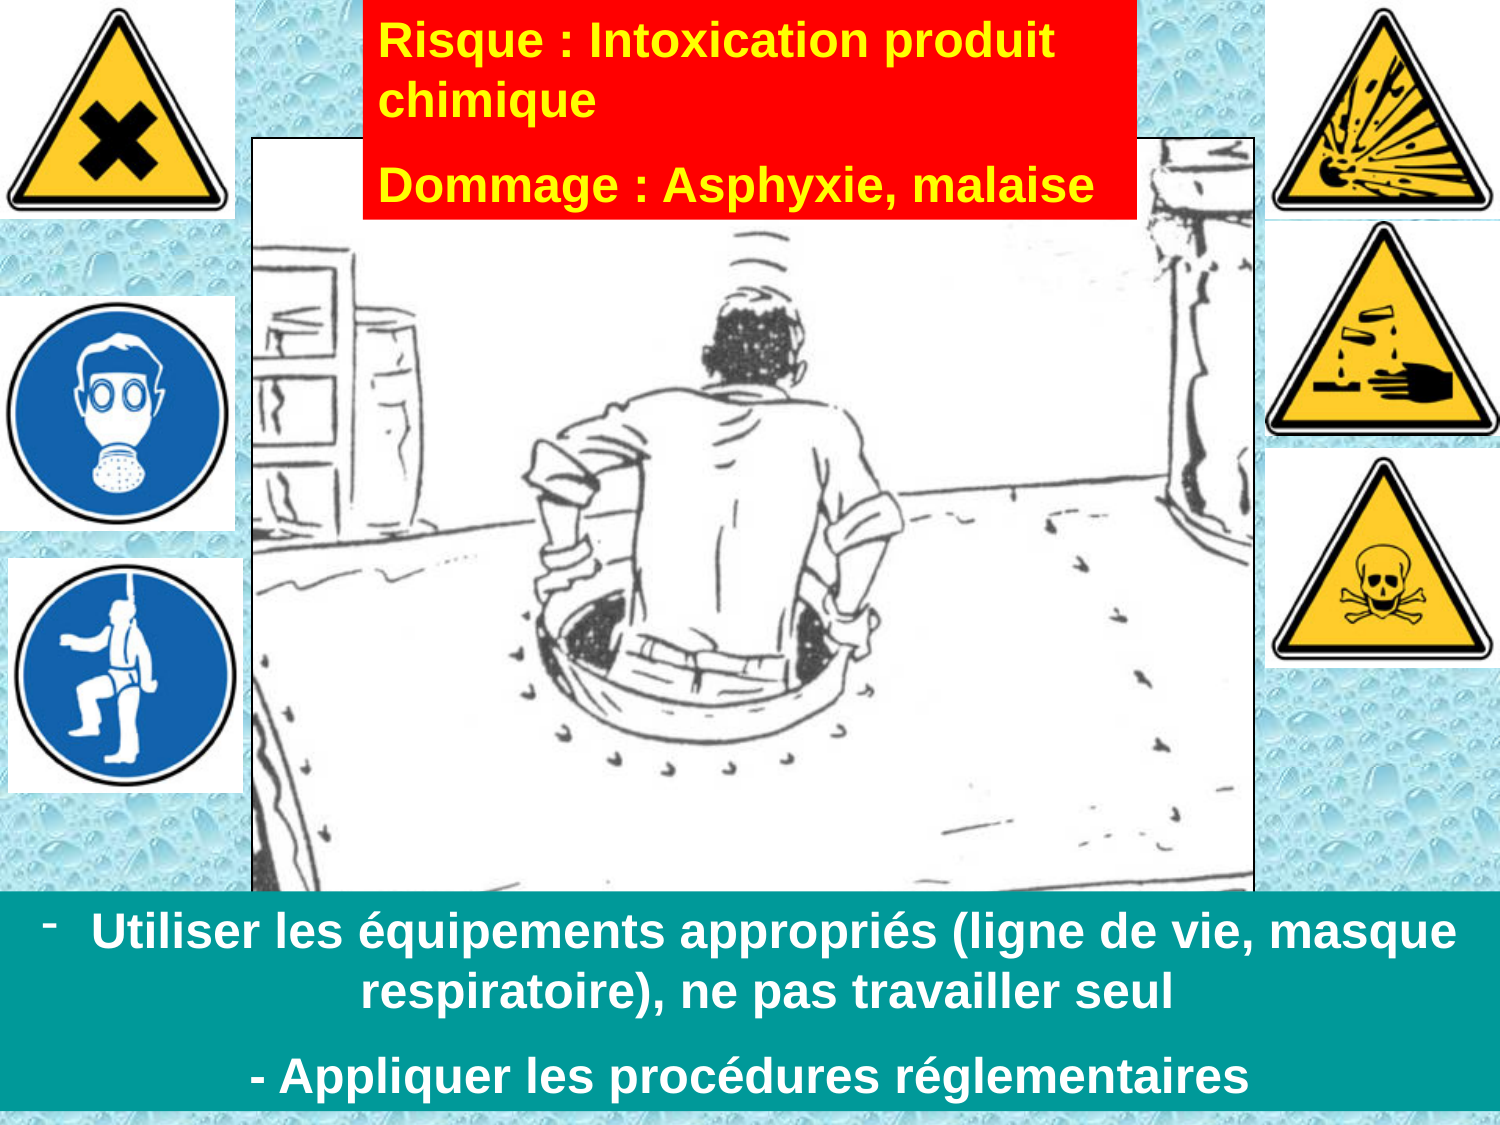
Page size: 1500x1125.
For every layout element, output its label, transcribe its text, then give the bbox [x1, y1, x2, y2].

picture [0, 0, 362, 891]
picture [1137, 0, 1500, 891]
picture [252, 138, 1254, 973]
text_box Risque : Intoxication produit chimique Dommage : Asphyxie, malaise [362, 0, 1137, 137]
text_box Utiliser les équipements appropriés (ligne de vie, masque respiratoire), ne pas travailler seul - Appliquer les procédures réglementaires [0, 891, 1500, 1112]
picture [0, 1112, 1500, 1125]
